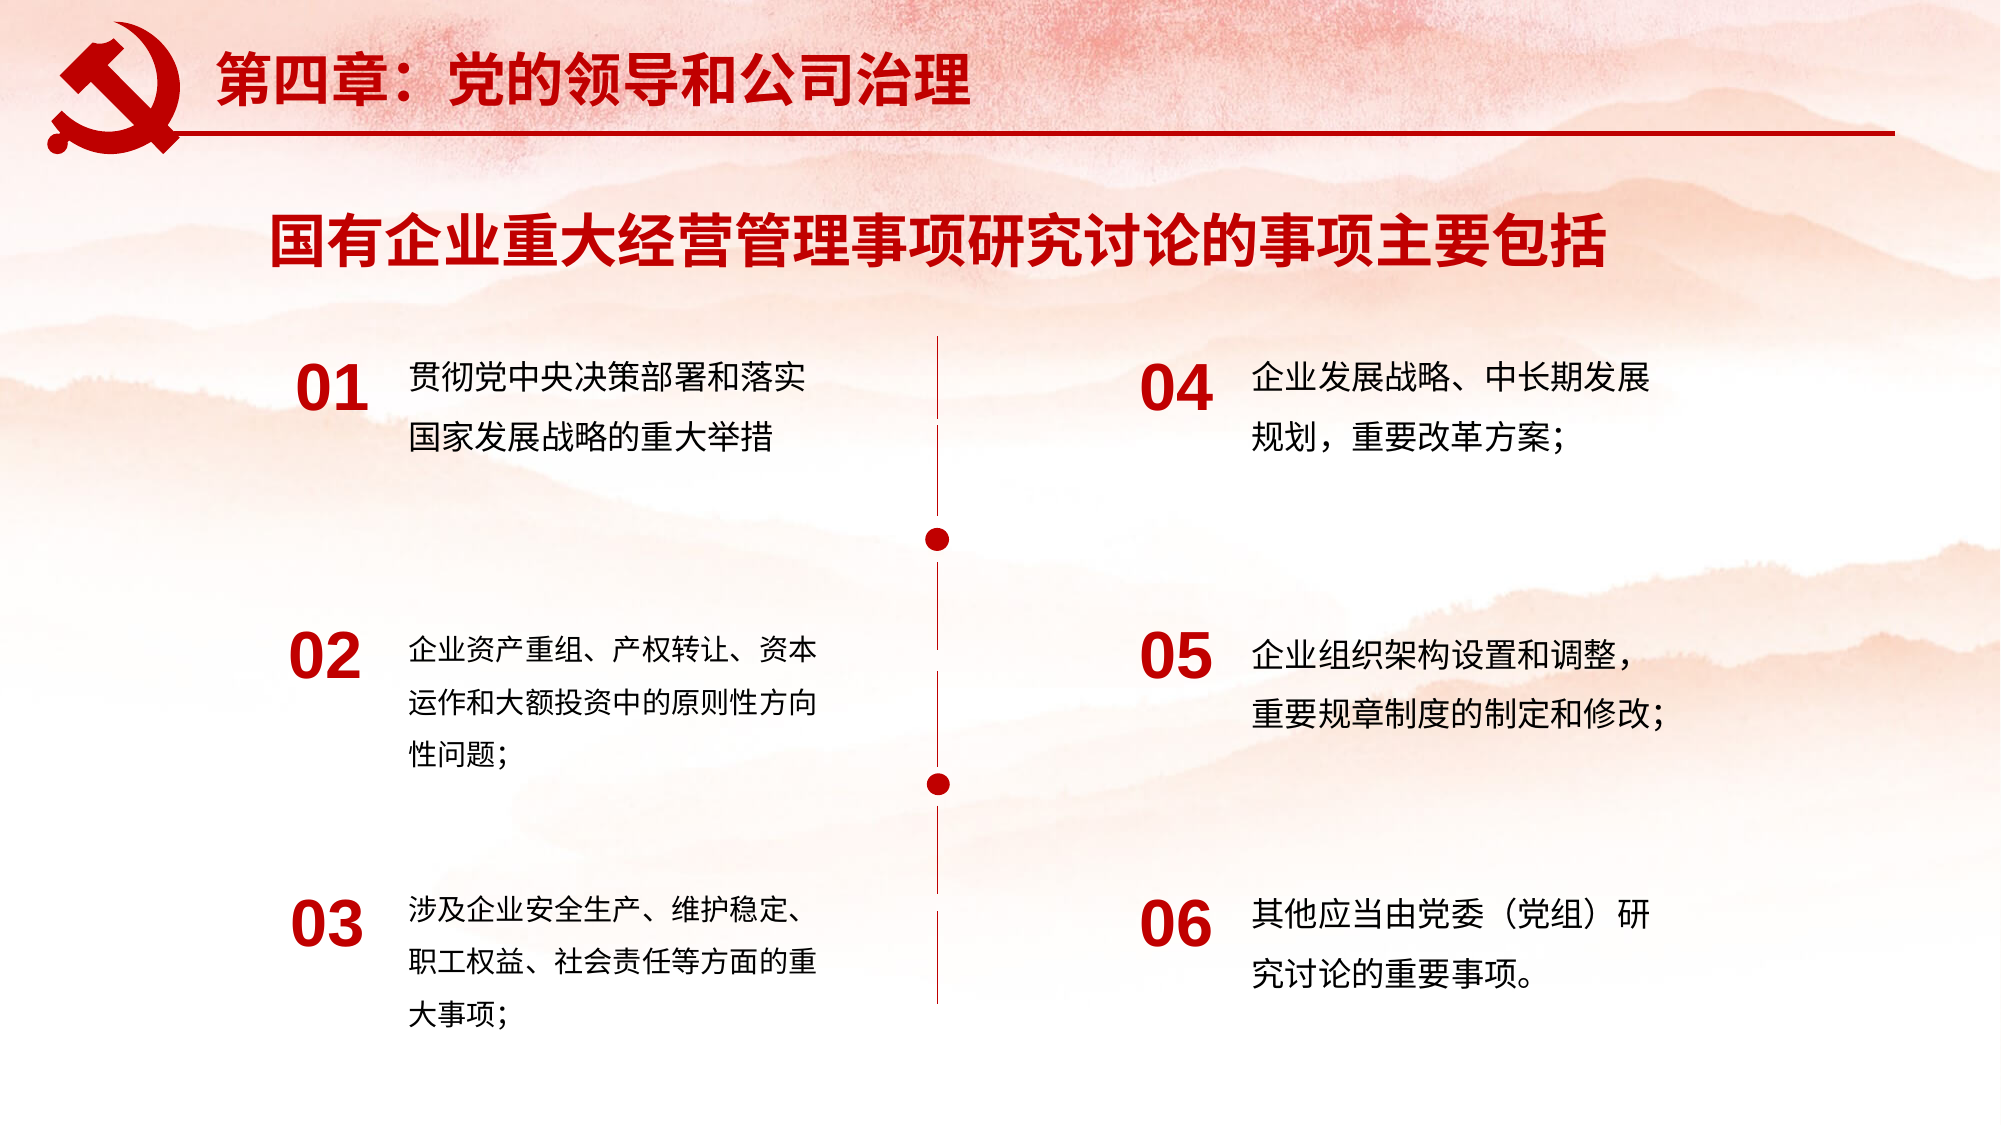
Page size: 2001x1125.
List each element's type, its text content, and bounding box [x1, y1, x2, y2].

text_box 第四章：党的领导和公司治理 [199, 134, 1101, 191]
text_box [1123, 604, 1691, 757]
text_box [274, 872, 847, 1017]
text_box 国有企业重大经营管理事项研究讨论的事项主要包括 [253, 196, 1623, 282]
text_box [271, 336, 848, 479]
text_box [1123, 336, 1691, 479]
text_box [47, 21, 180, 155]
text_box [1123, 872, 1691, 1017]
text_box 第四章：党的领导和公司治理 [199, 35, 1101, 133]
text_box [926, 336, 949, 1004]
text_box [272, 604, 847, 757]
picture [0, 0, 2001, 1125]
